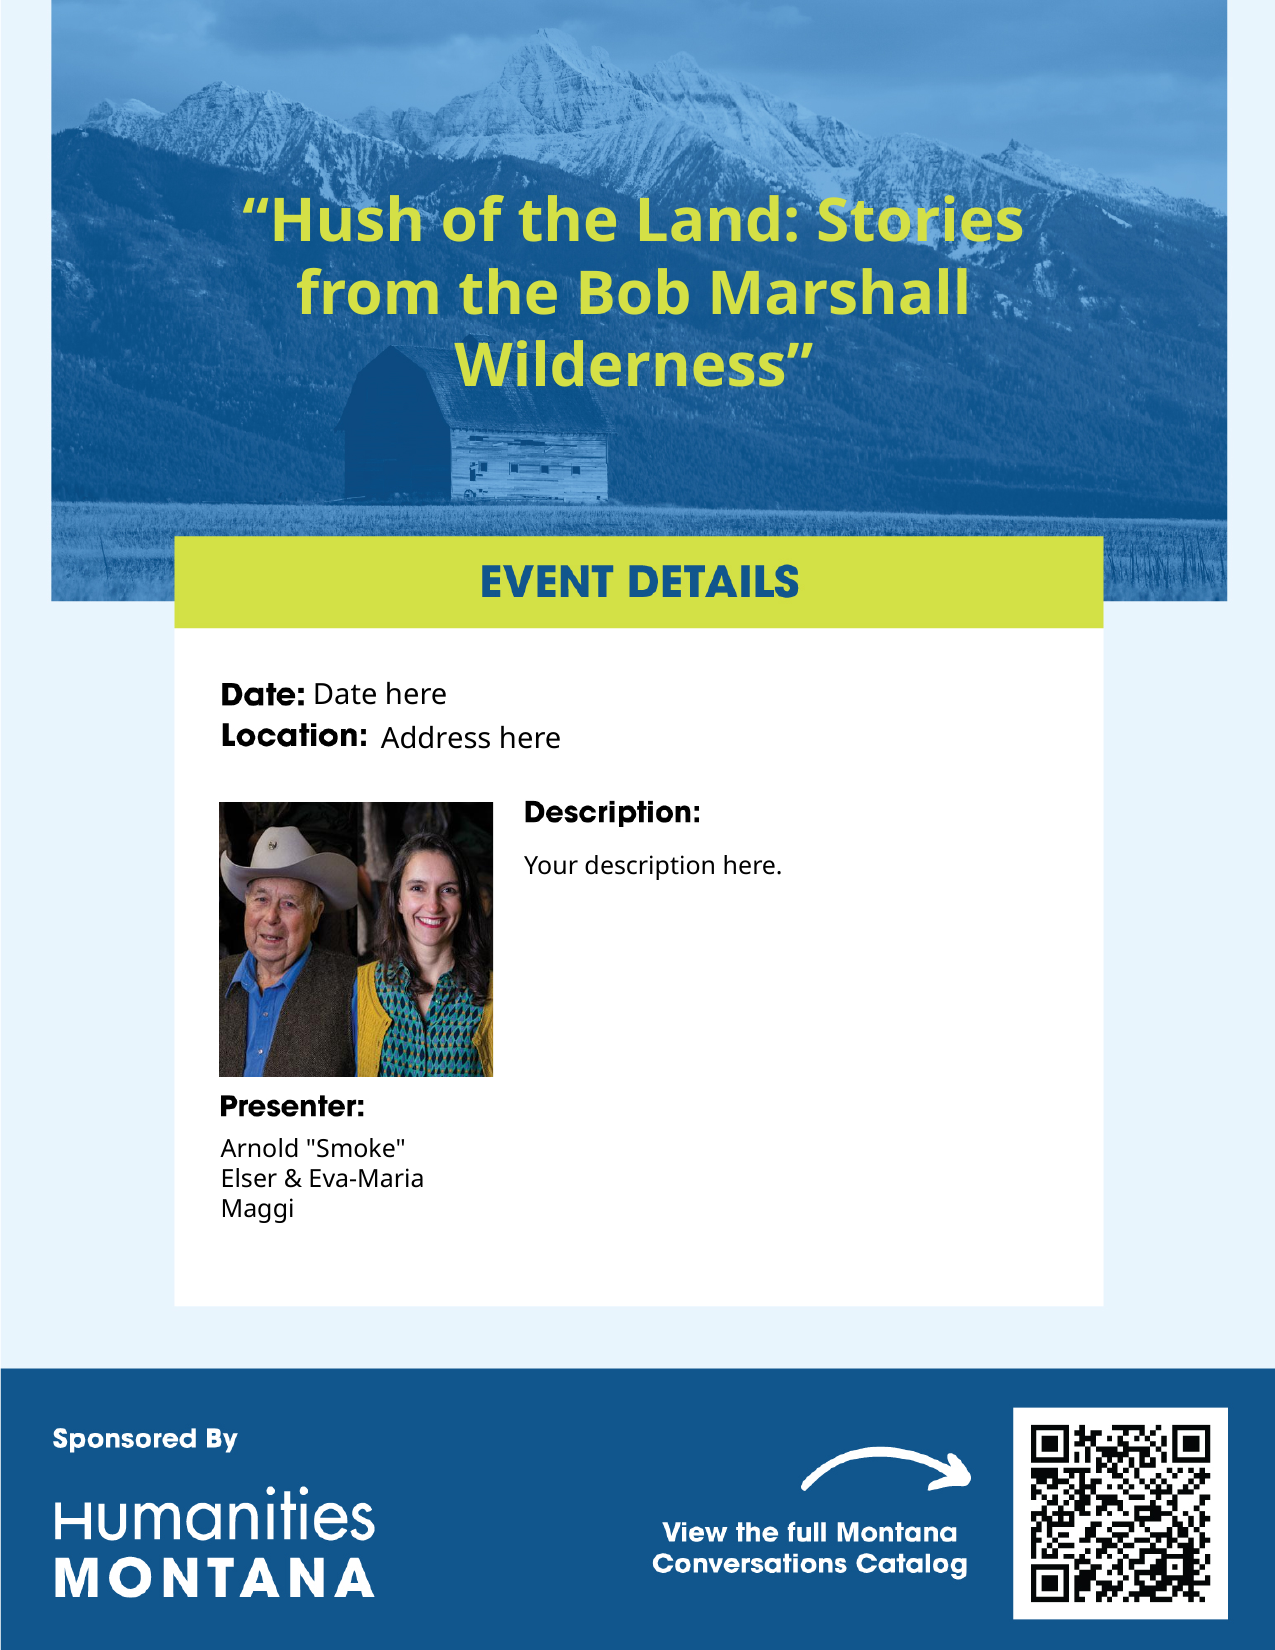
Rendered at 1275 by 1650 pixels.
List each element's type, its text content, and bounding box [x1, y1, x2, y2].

text_box Date here [297, 660, 932, 726]
text_box [159, 166, 169, 233]
text_box Address here [365, 704, 1233, 770]
text_box Your description here. [509, 834, 1033, 895]
text_box “Hush of the Land: Stories from the Bob Marshall Wilderness” [169, 166, 1099, 414]
picture [0, 0, 1275, 1650]
text_box Arnold "Smoke" Elser & Eva-Maria Maggi [205, 1117, 480, 1238]
text_box [169, 132, 1099, 166]
